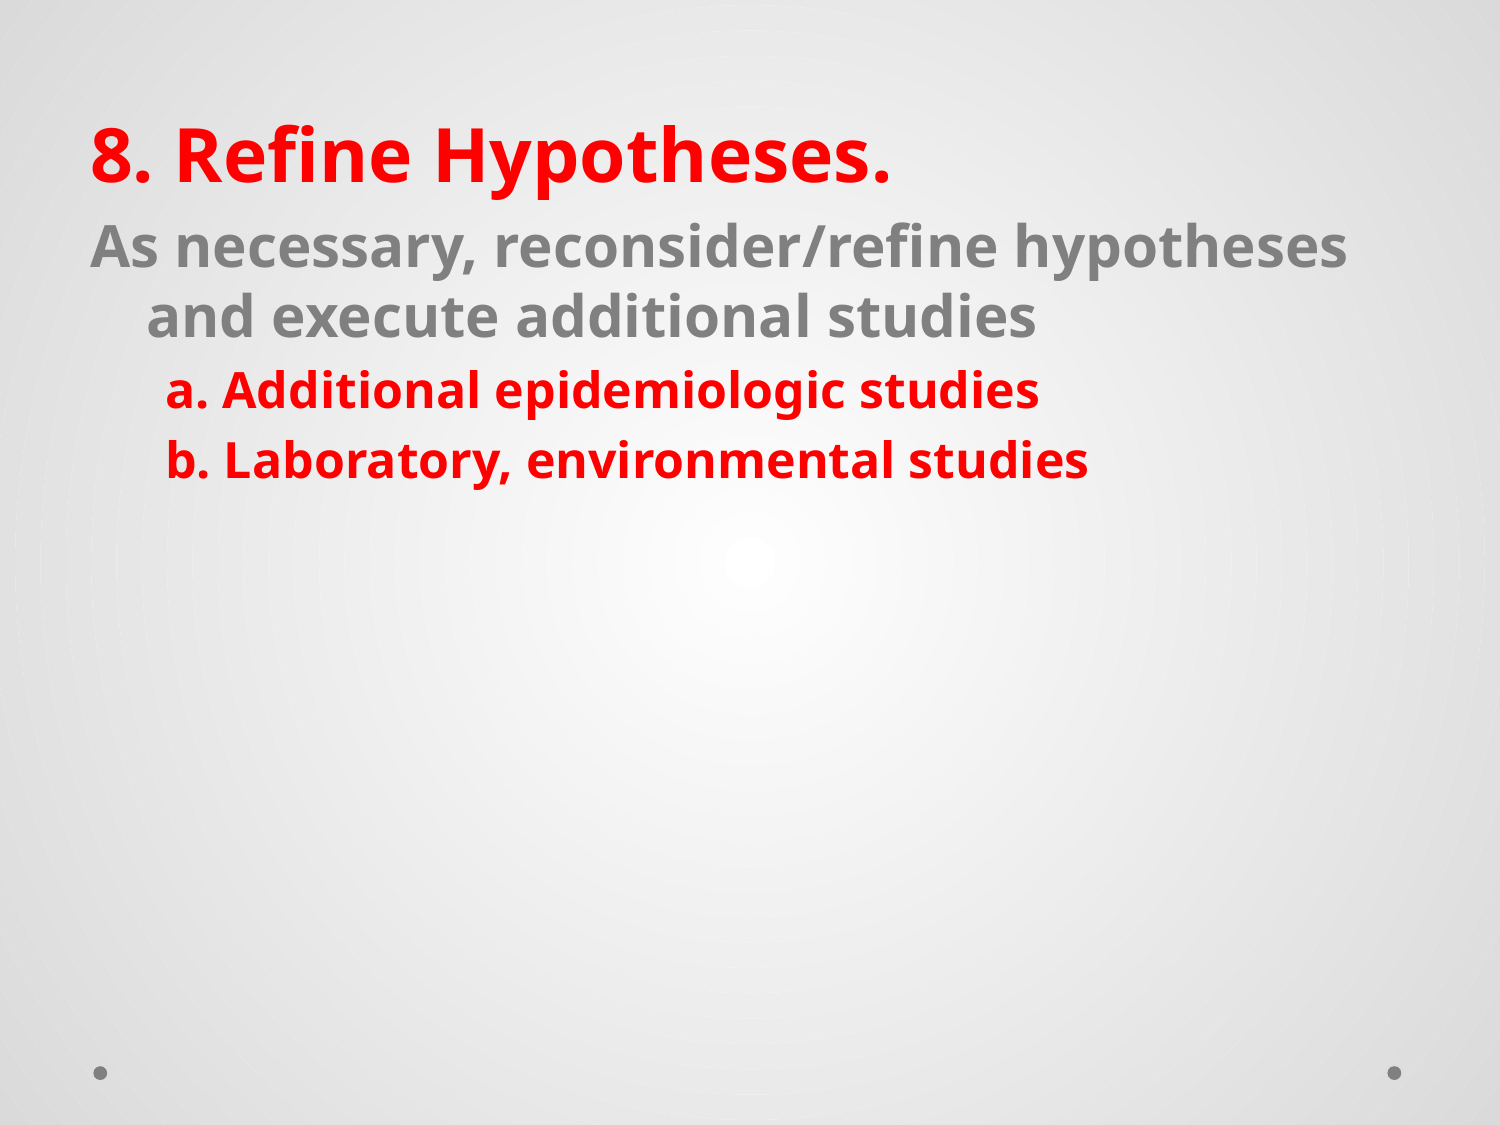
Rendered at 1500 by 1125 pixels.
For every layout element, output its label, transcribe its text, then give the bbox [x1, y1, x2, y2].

list 8. Refine Hypotheses. As necessary, reconsider/refine hypotheses and execute additional studies a. Additional epidemiologic studies b. Laboratory, environmental studies [75, 99, 1425, 1005]
